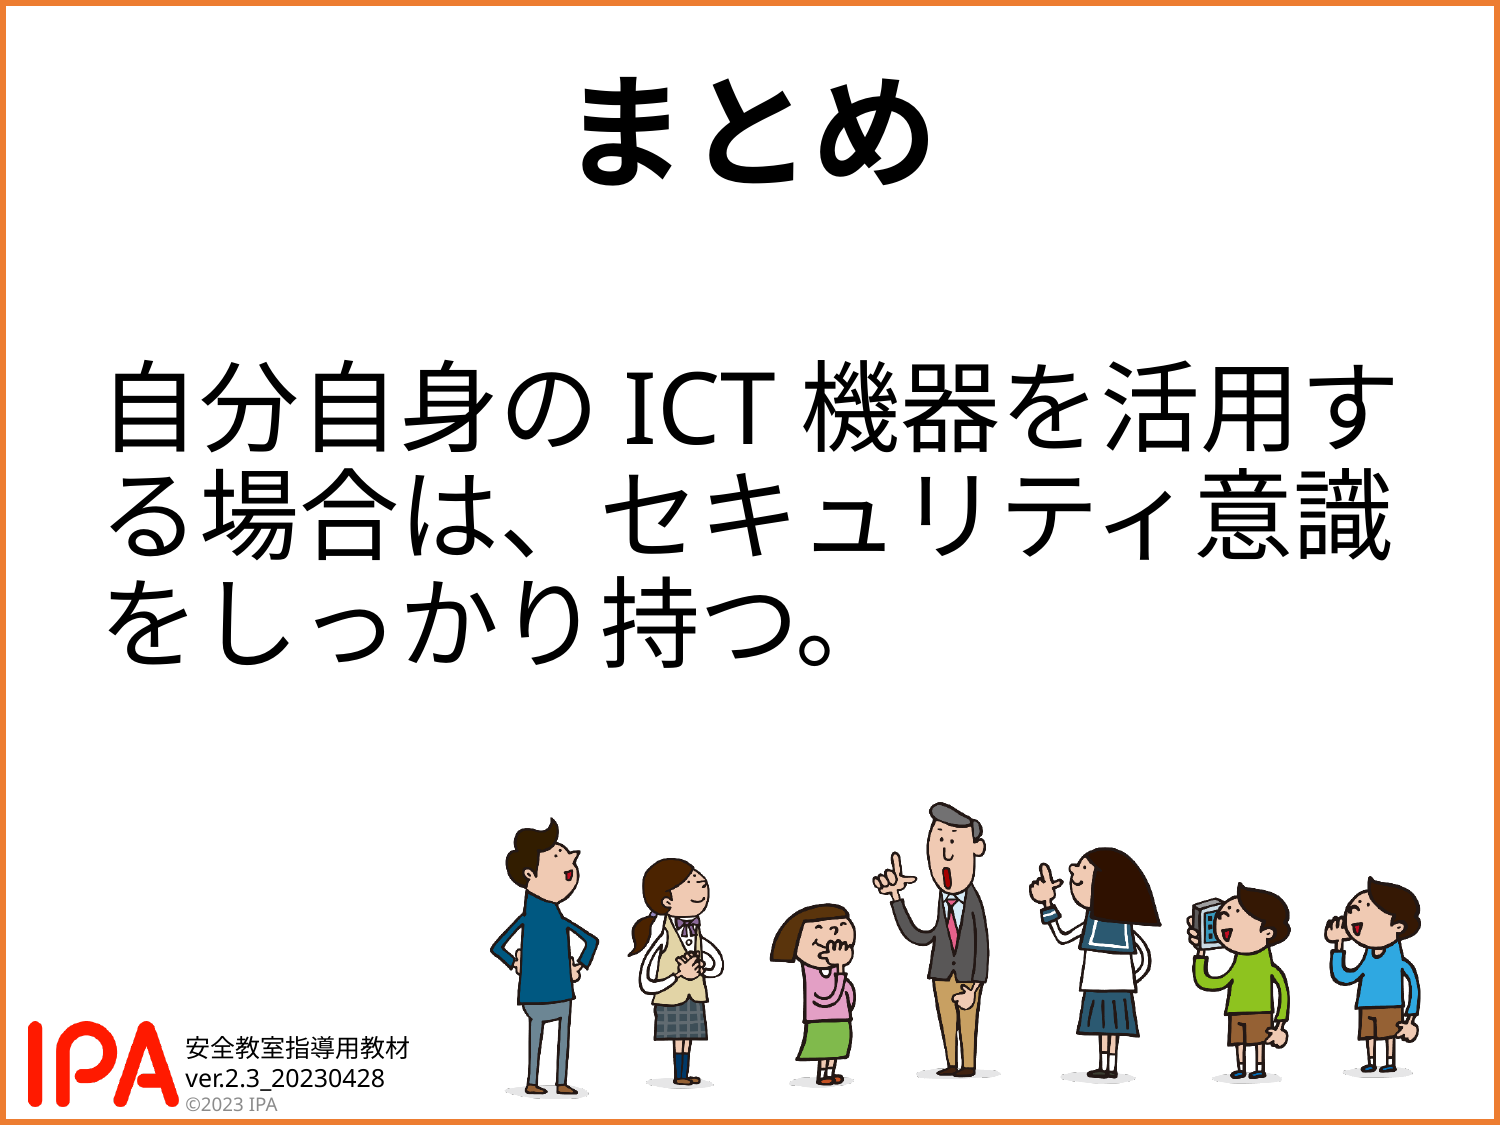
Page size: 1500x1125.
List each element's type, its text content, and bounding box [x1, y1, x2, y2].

title まとめ [103, 62, 1397, 215]
list 自分自身のICT機器を活用する場合は、セキュリティ意識をしっかり持つ。 [84, 350, 1467, 871]
picture [490, 871, 1421, 1099]
picture [28, 1021, 179, 1107]
